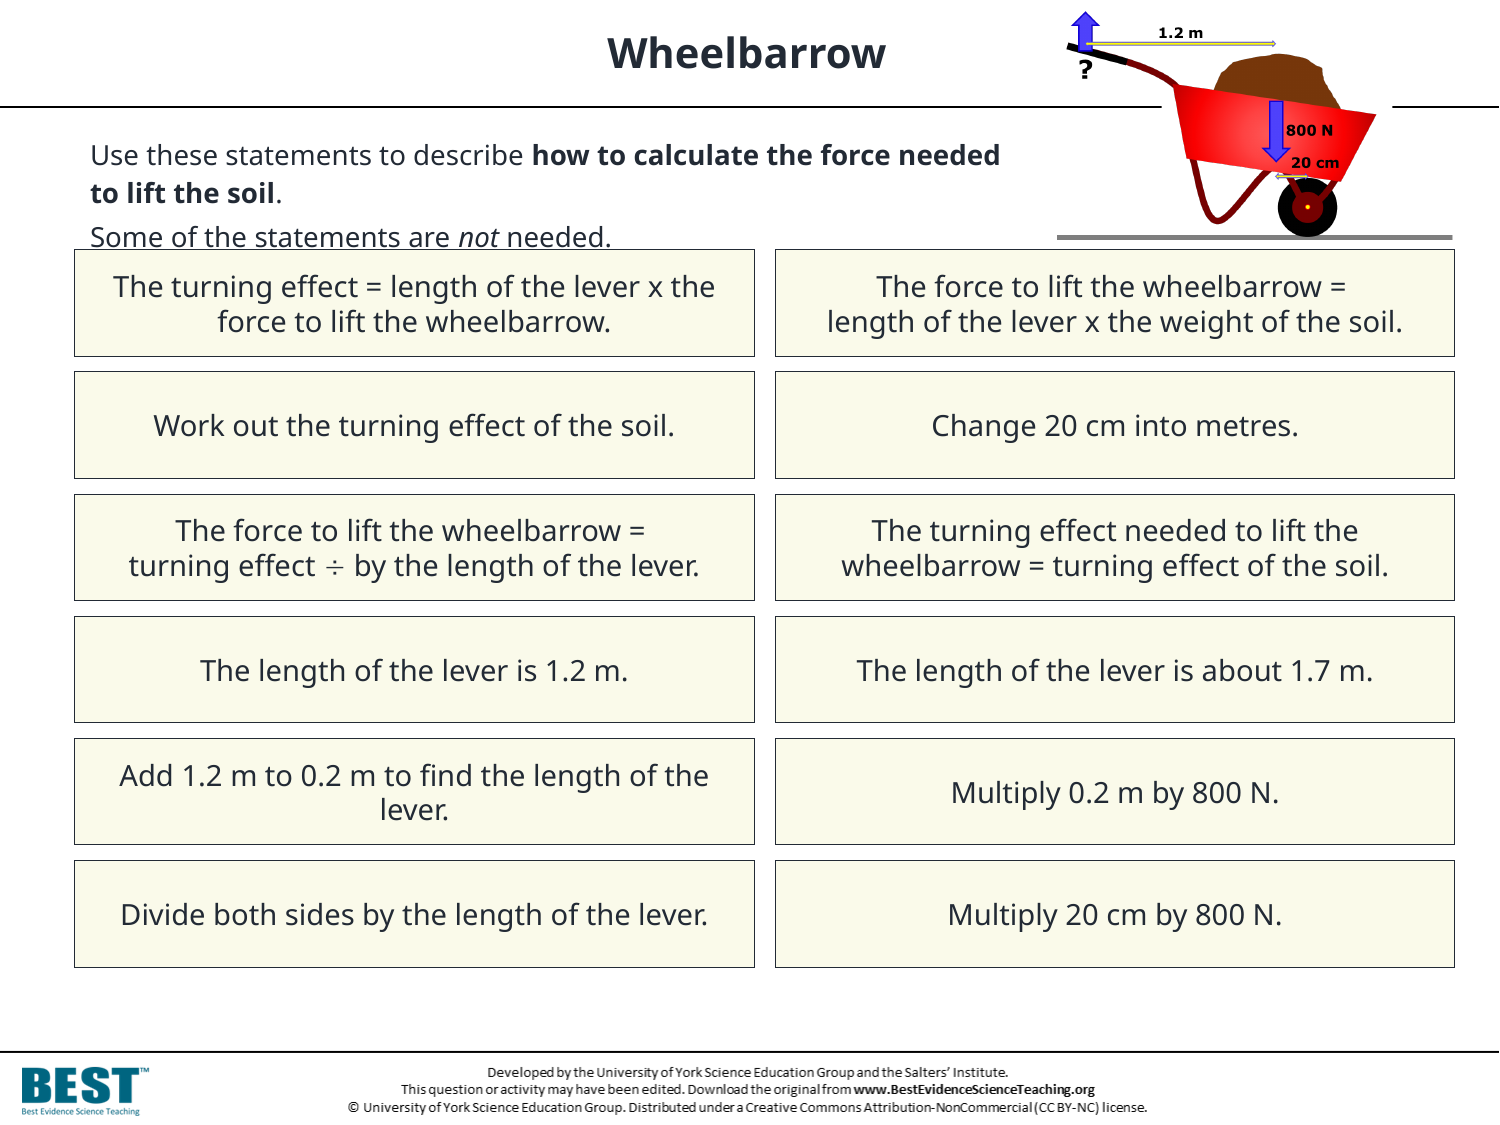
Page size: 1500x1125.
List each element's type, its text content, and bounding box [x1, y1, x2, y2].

text_box Wheelbarrow [23, 4, 1471, 99]
picture [0, 11, 1500, 1125]
